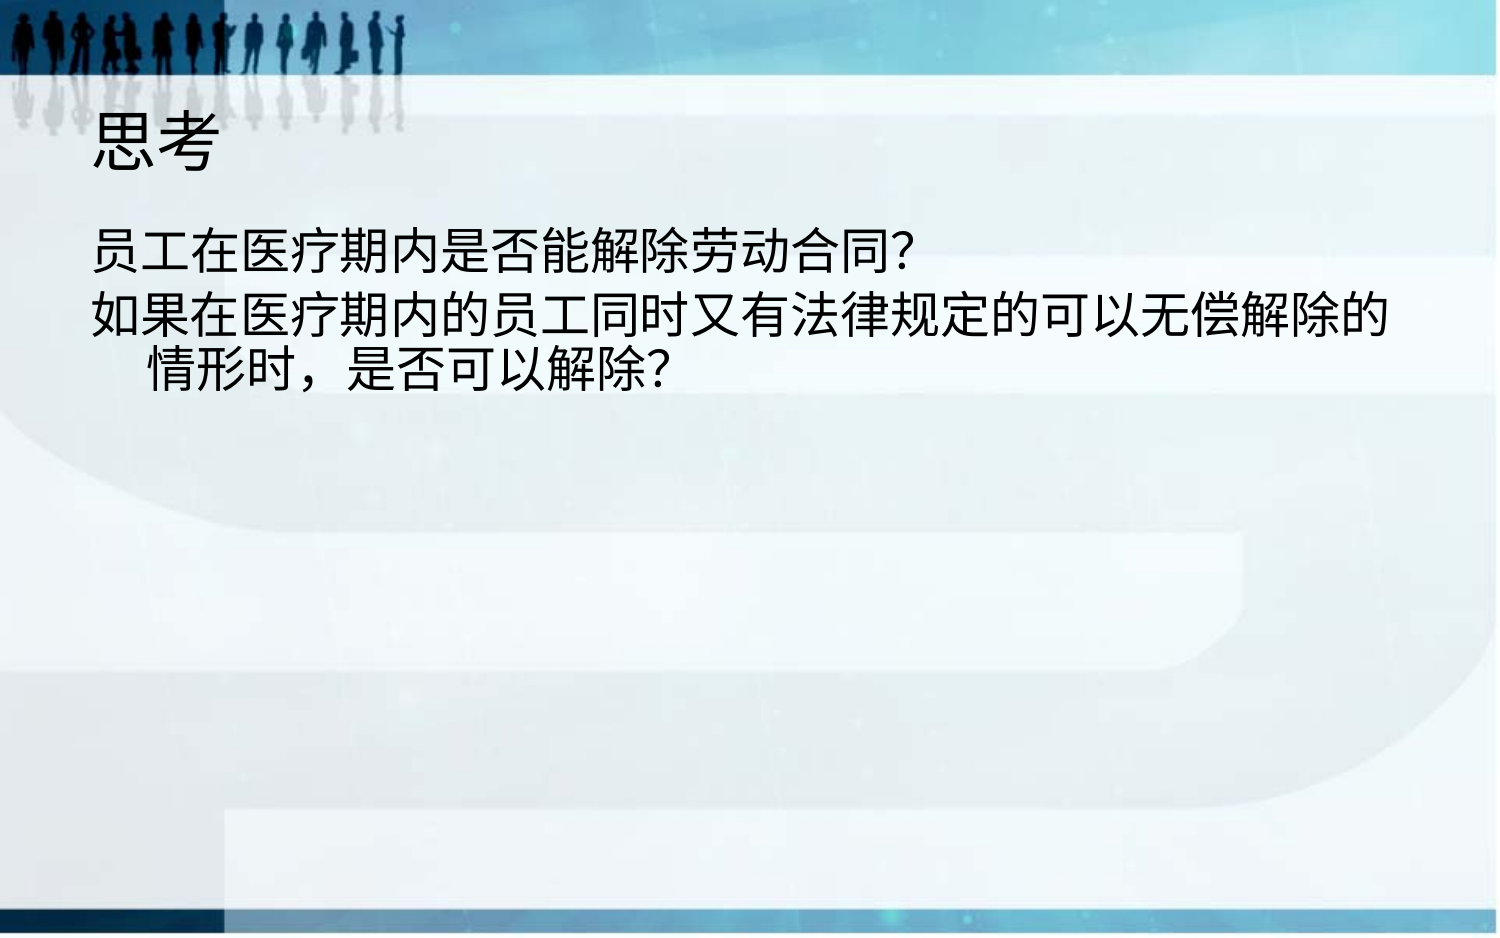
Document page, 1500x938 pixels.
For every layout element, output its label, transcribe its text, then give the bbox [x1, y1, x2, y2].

list 员工在医疗期内是否能解除劳动合同？ 如果在医疗期内的员工同时又有法律规定的可以无偿解除的情形时，是否可以解除？ [74, 218, 1426, 838]
title 思考 [74, 70, 1426, 210]
picture [0, 0, 1500, 938]
